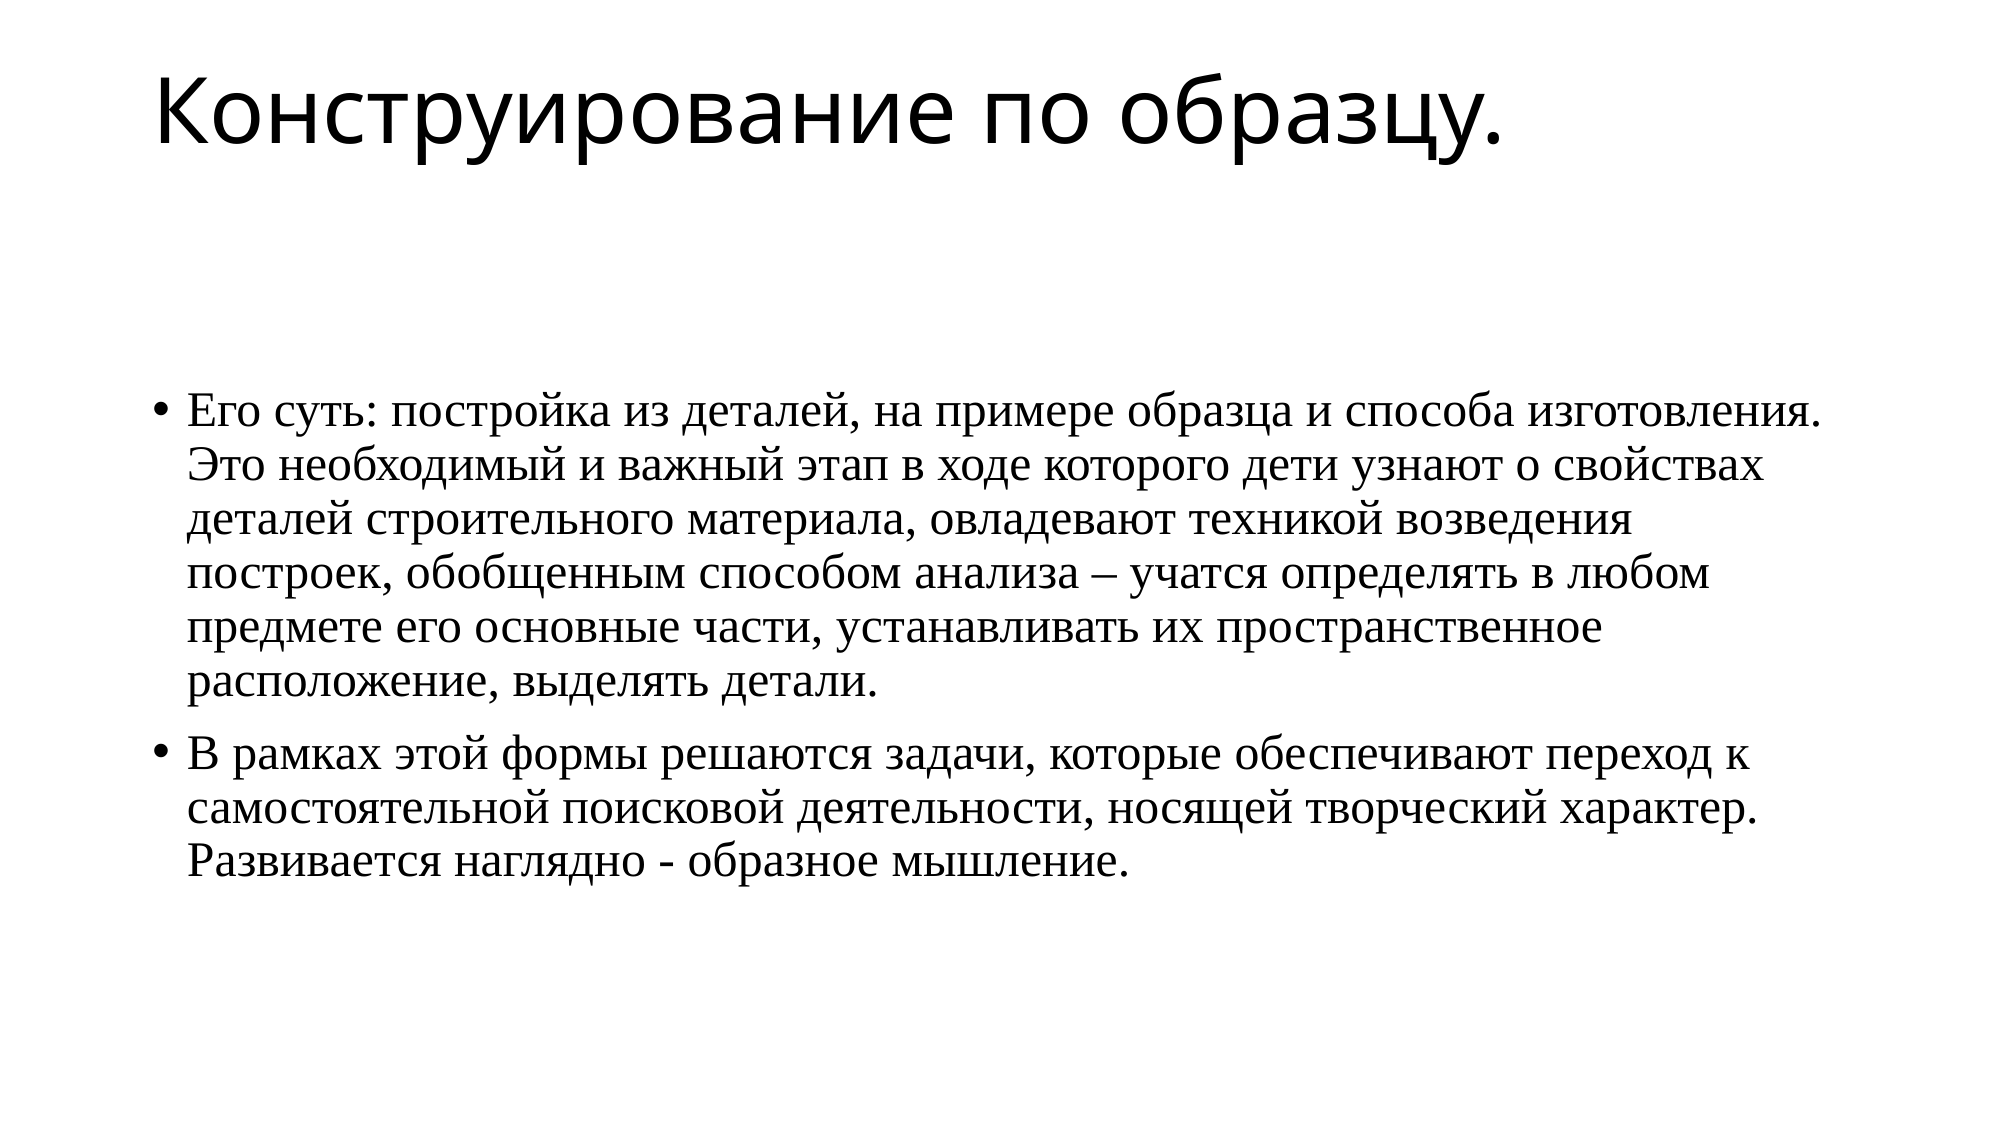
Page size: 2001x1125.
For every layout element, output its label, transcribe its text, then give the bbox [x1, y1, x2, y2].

list Его суть: постройка из деталей, на примере образца и способа изготовления. Это необходимый и важный этап в ходе которого дети узнают о свойствах деталей строительного материала, овладевают техникой возведения построек, обобщенным способом анализа – учатся определять в любом предмете его основные части, устанавливать их пространственное расположение, выделять детали. В рамках этой формы решаются задачи, которые обеспечивают переход к самостоятельной поисковой деятельности, носящей творческий характер. Развивается наглядно - образное мышление. [137, 297, 1863, 900]
title Конструирование по образцу. [137, 59, 1863, 278]
